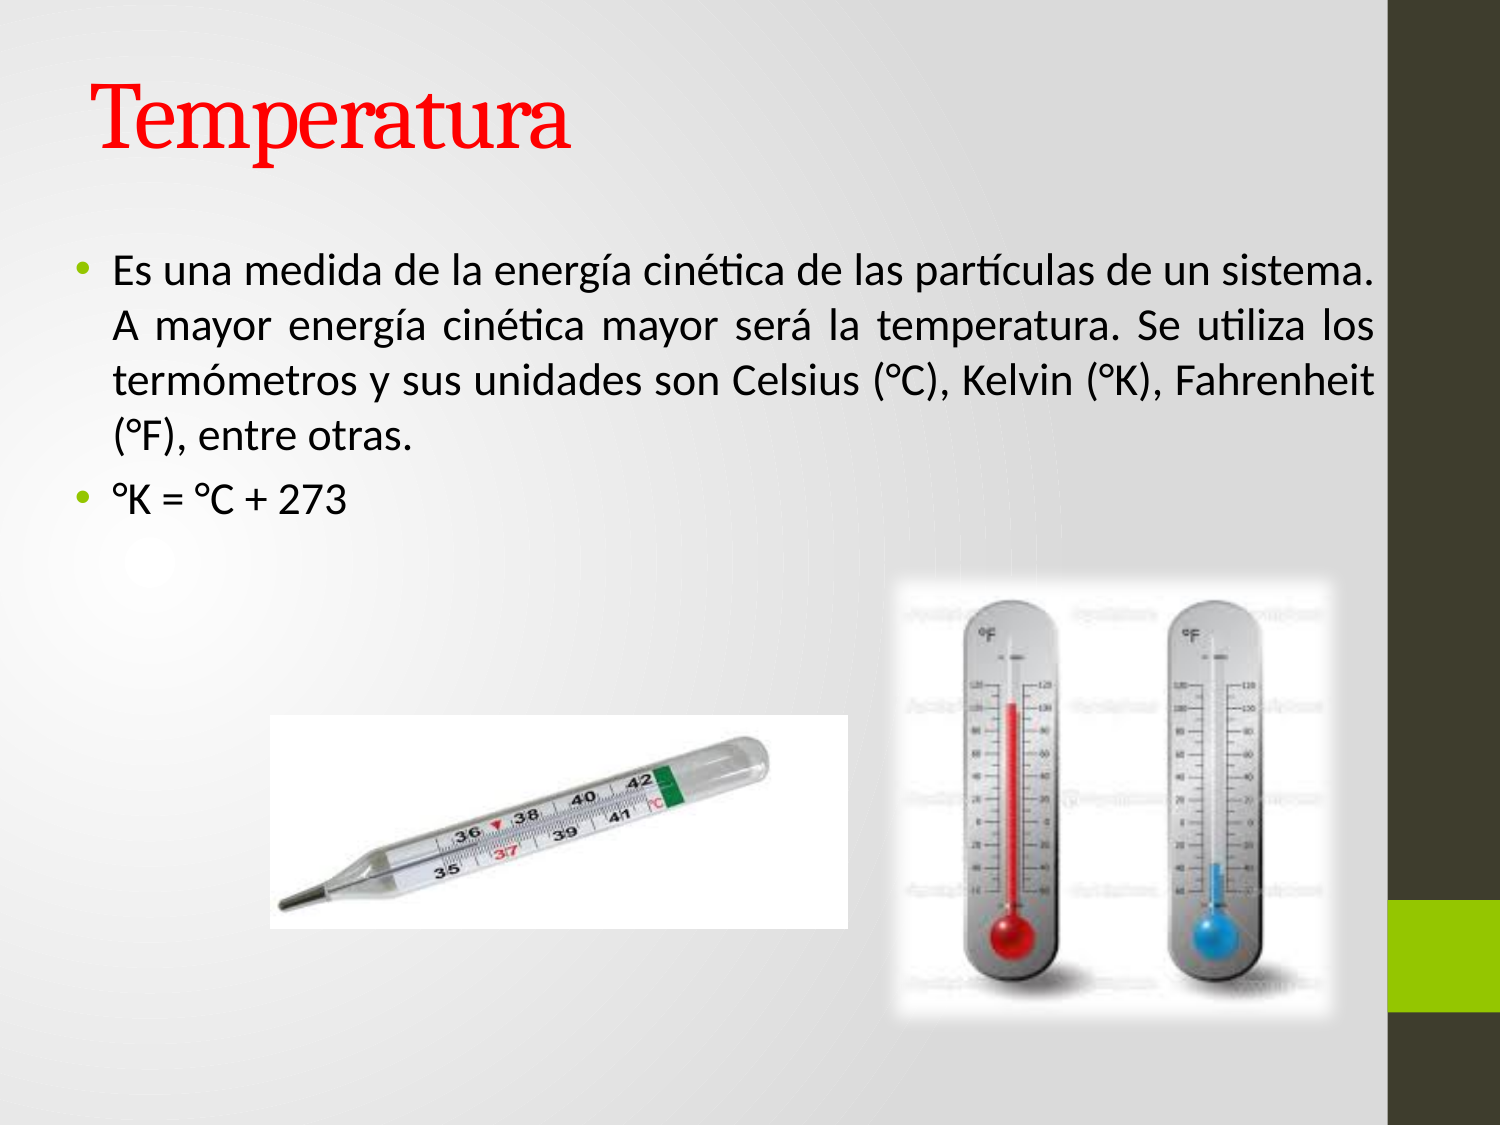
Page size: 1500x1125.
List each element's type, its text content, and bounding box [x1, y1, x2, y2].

picture [876, 561, 1351, 1036]
picture [269, 715, 848, 929]
text_box Temperatura [74, 45, 1425, 233]
text_box Es una medida de la energía cinética de las partículas de un sistema. A mayor energía cinética mayor será la temperatura. Se utiliza los termómetros y sus unidades son Celsius (°C), Kelvin (°K), Fahrenheit (°F), entre otras. °K = °C + 273 [41, 232, 1392, 975]
